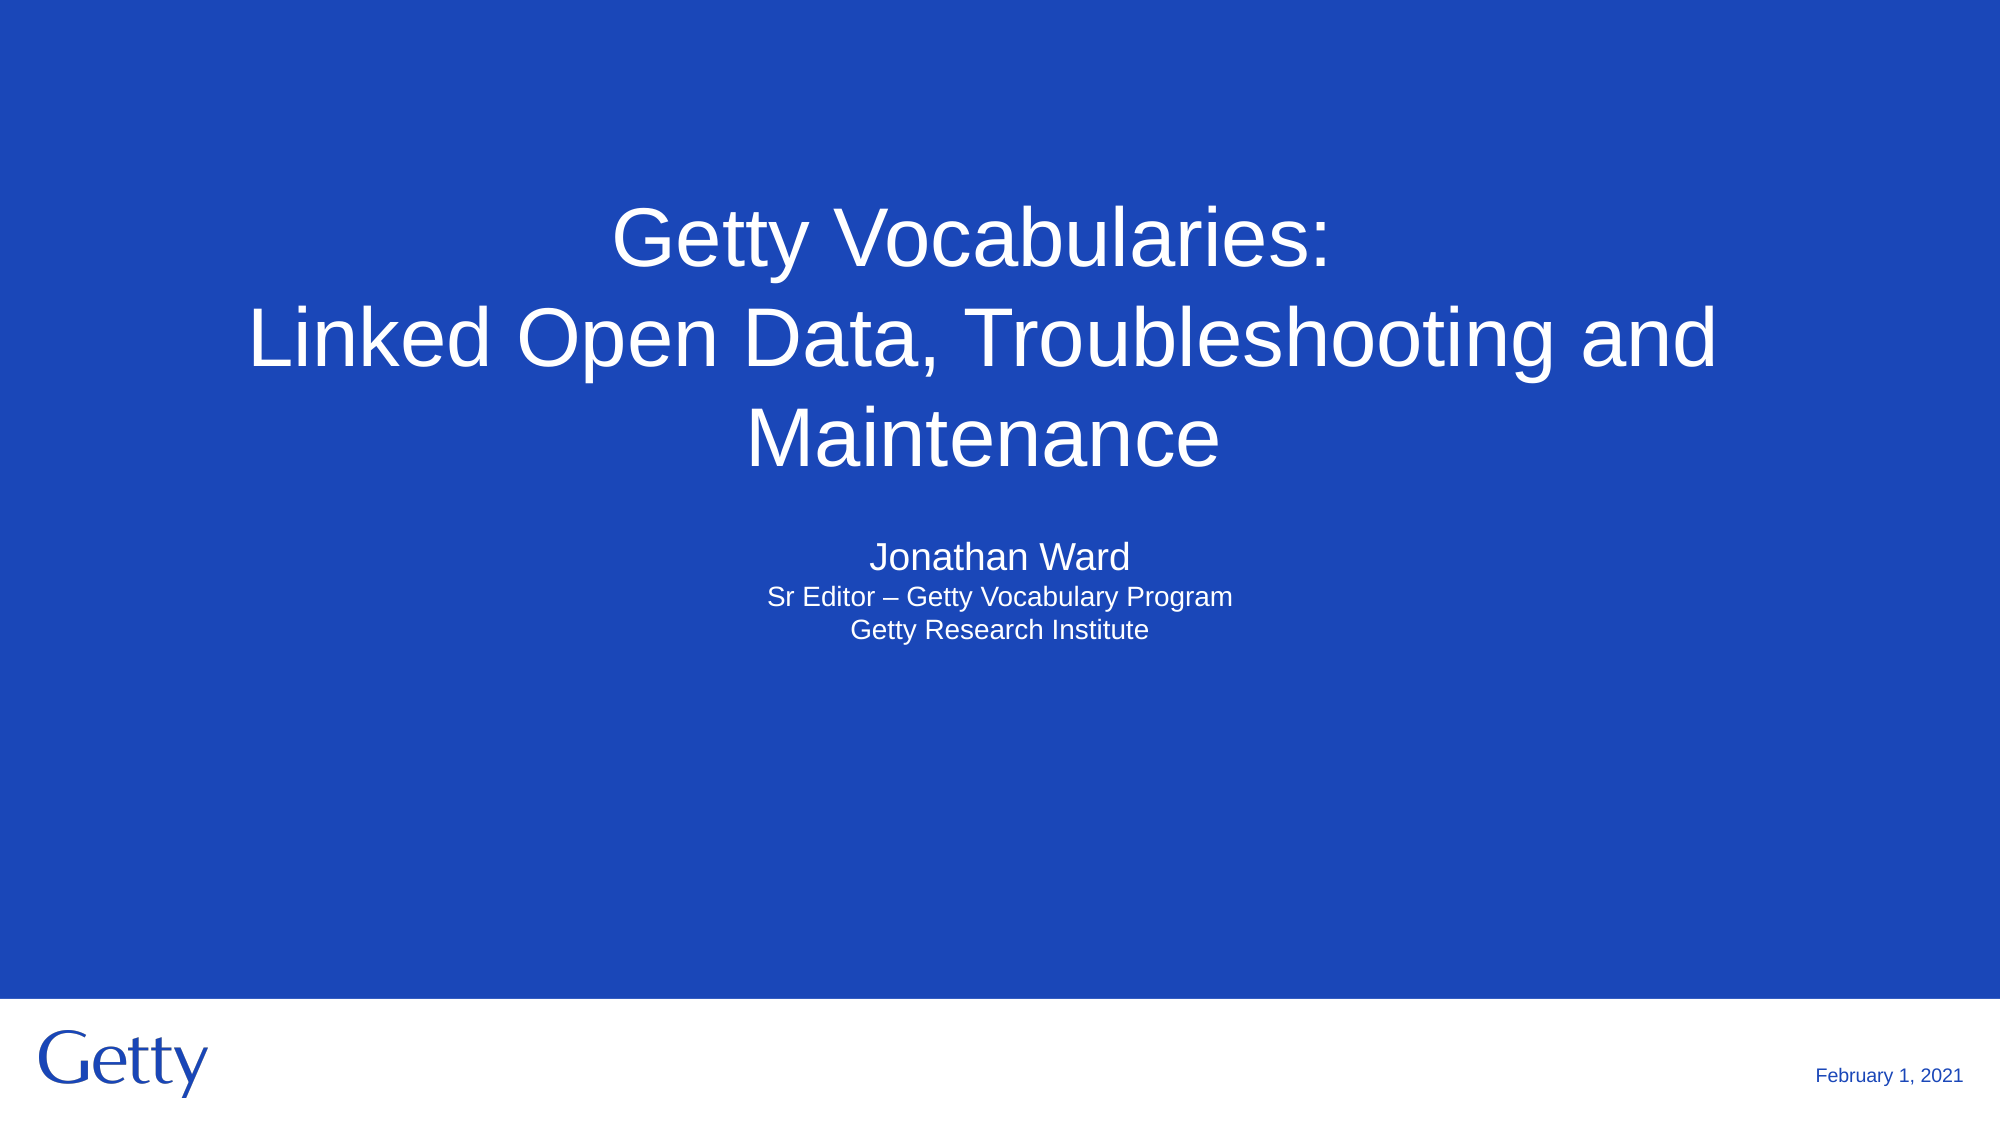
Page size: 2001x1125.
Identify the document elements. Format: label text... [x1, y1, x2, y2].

text_box Jonathan Ward Sr Editor – Getty Vocabulary Program Getty Research Institute [0, 533, 2000, 644]
text_box Getty Vocabularies: Linked Open Data, Troubleshooting and Maintenance [0, 231, 1984, 435]
text_box [0, 998, 2000, 1125]
text_box February 1, 2021 [1483, 1045, 1984, 1105]
picture [39, 1030, 209, 1099]
